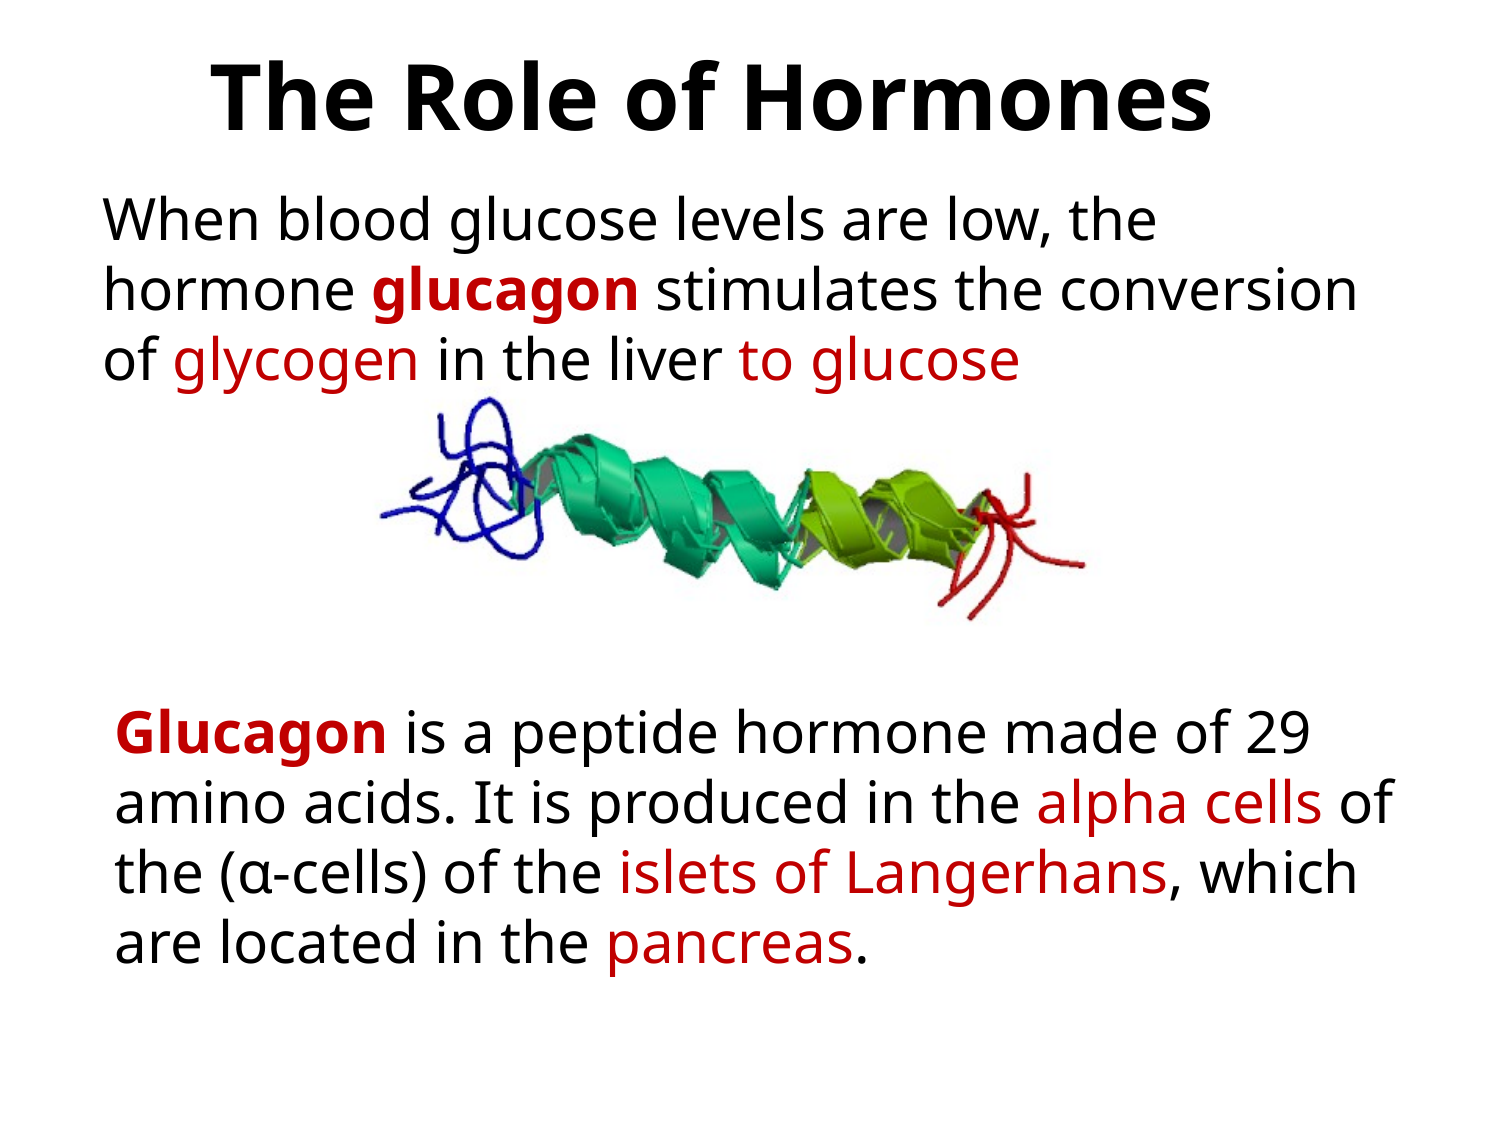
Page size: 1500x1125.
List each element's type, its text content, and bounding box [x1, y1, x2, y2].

text_box When blood glucose levels are low, the hormone glucagon stimulates the conversion of glycogen in the liver to glucose [1135, 174, 1438, 400]
title The Role of Hormones [37, 0, 1388, 188]
text_box Glucagon is a peptide hormone made of 29 amino acids. It is produced in the alpha cells of the (α-cells) of the islets of Langerhans, which are located in the pancreas. [99, 687, 1438, 983]
text_box When blood glucose levels are low, the hormone glucagon stimulates the conversion of glycogen in the liver to glucose [87, 174, 344, 400]
picture [349, 124, 1132, 907]
